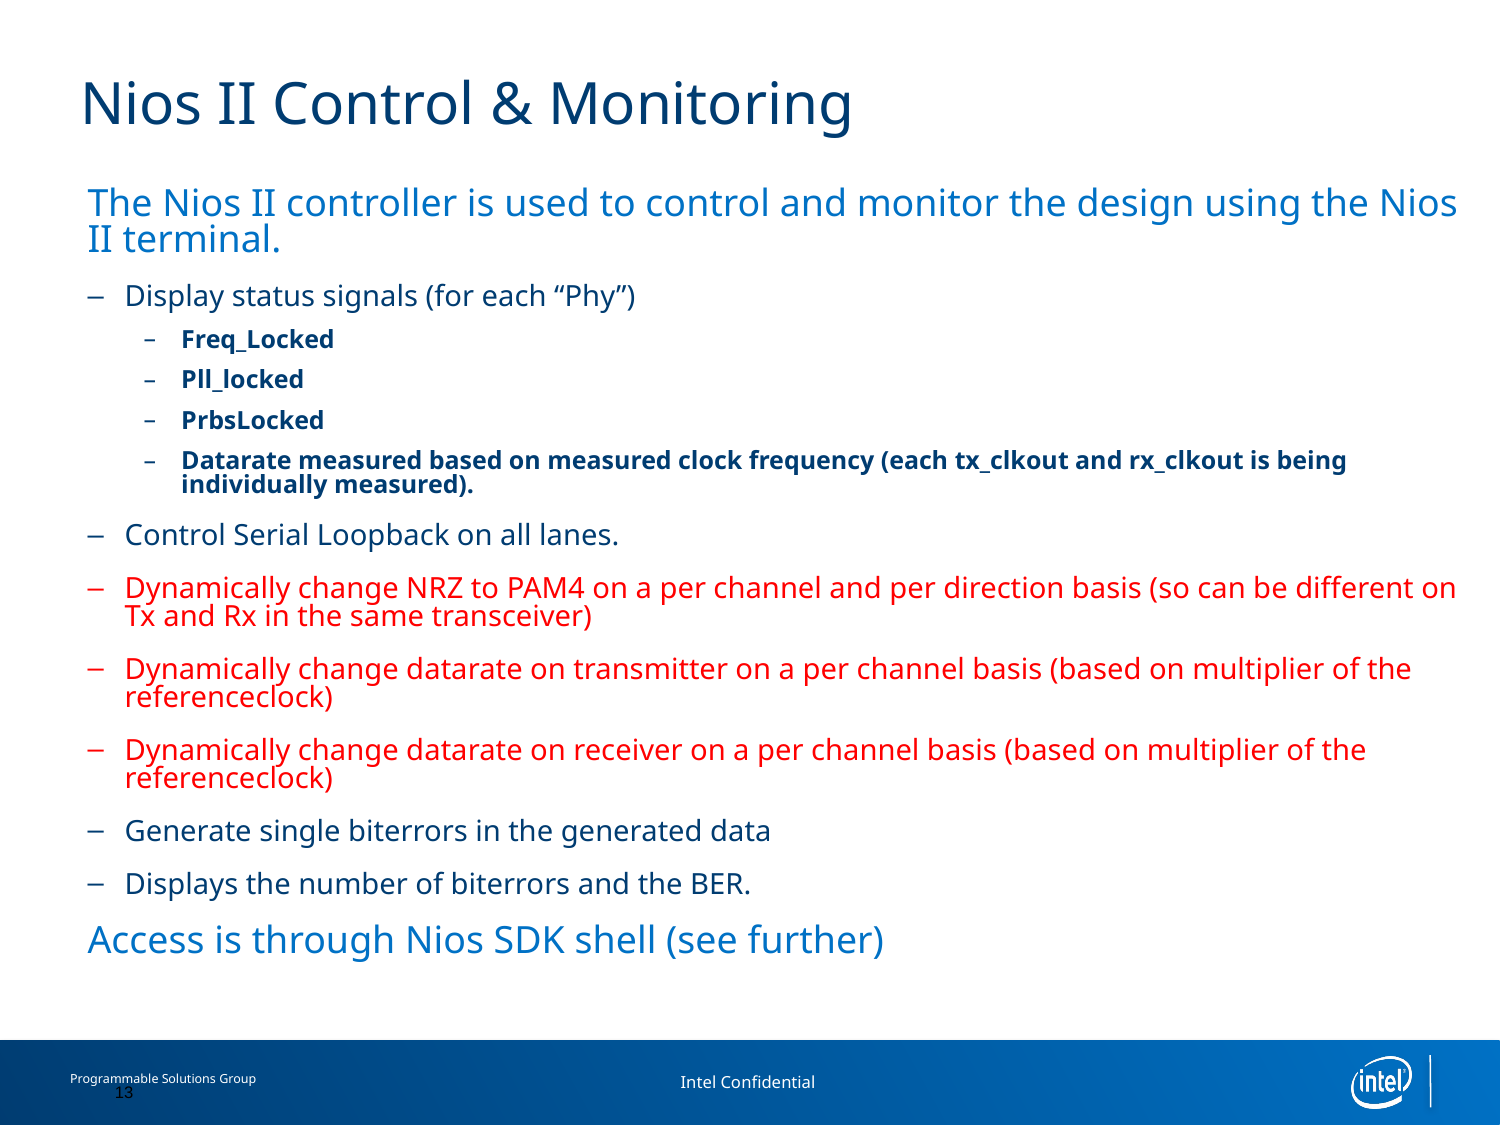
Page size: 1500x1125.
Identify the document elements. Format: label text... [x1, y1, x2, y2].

list The Nios II controller is used to control and monitor the design using the Nios II terminal. Display status signals (for each “Phy”) Freq_Locked Pll_locked PrbsLocked Datarate measured based on measured clock frequency (each tx_clkout and rx_clkout is being individually measured). Control Serial Loopback on all lanes. Dynamically change NRZ to PAM4 on a per channel and per direction basis (so can be different on Tx and Rx in the same transceiver) Dynamically change datarate on transmitter on a per channel basis (based on multiplier of the referenceclock) Dynamically change datarate on receiver on a per channel basis (based on multiplier of the referenceclock) Generate single biterrors in the generated data Displays the number of biterrors and the BER. Access is through Nios SDK shell (see further) [87, 187, 1468, 989]
picture [1351, 1056, 1412, 1109]
title Nios II Control & Monitoring [80, 65, 1458, 194]
slide_number 13 [19, 1069, 134, 1116]
